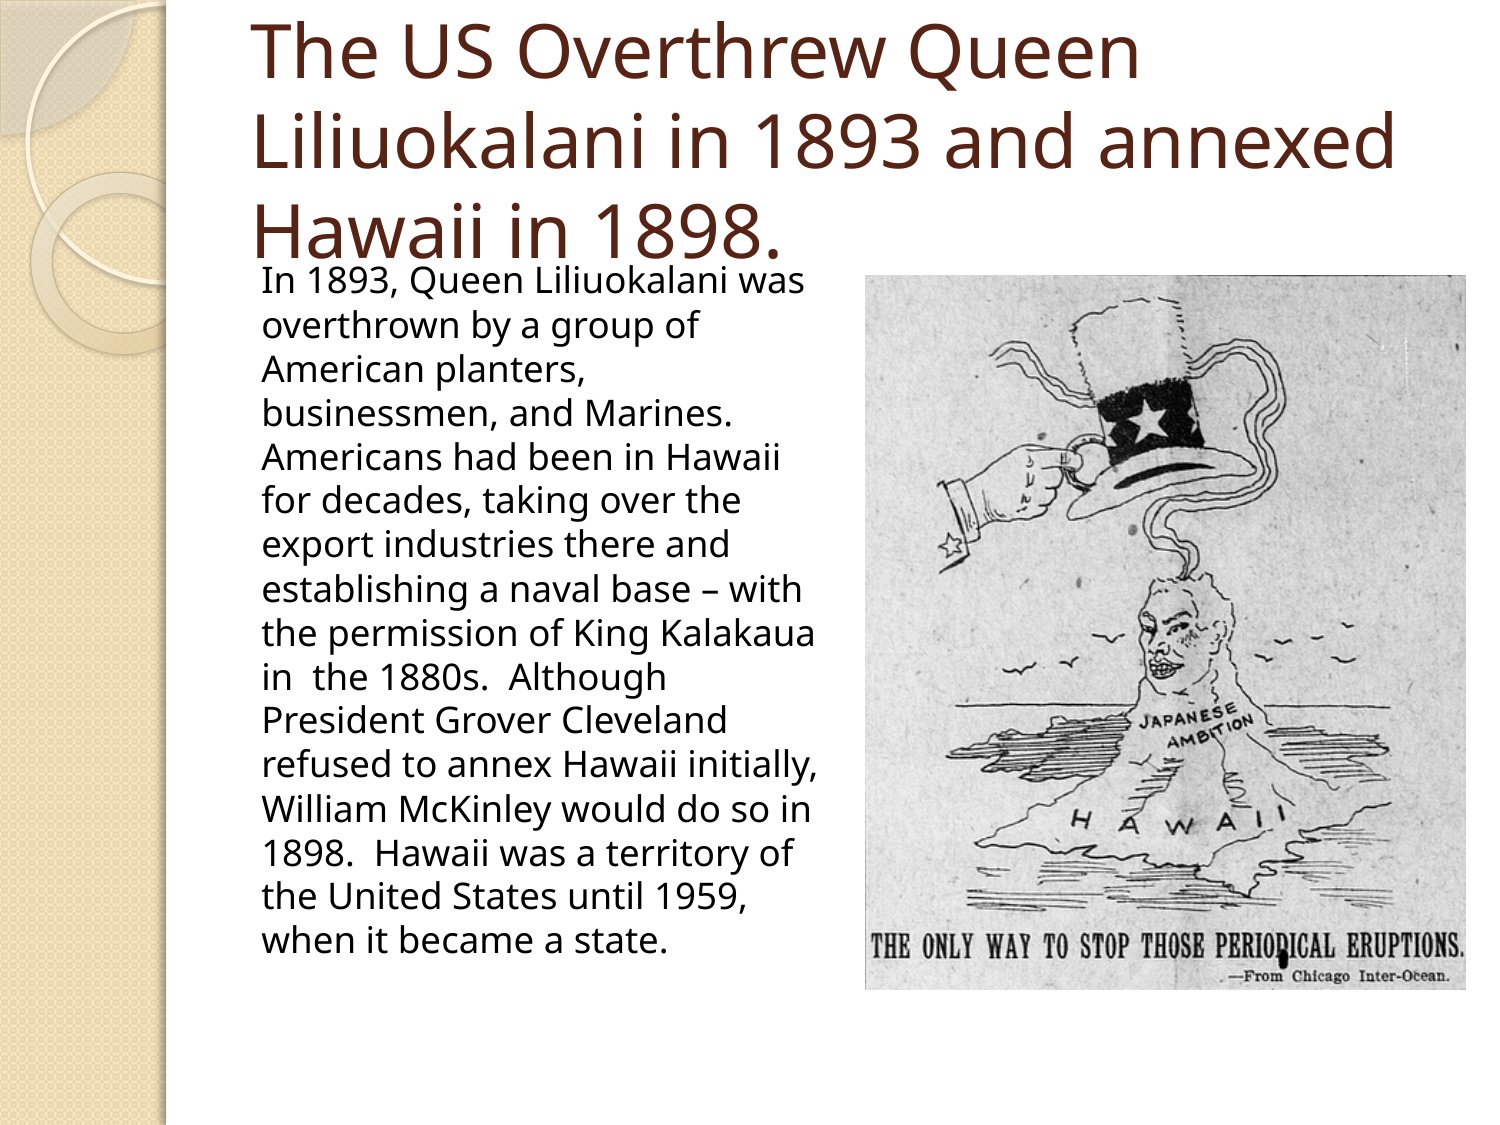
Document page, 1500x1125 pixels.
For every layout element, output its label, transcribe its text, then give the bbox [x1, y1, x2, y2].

title The US Overthrew Queen Liliuokalani in 1893 and annexed Hawaii in 1898. [235, 45, 1466, 233]
list In 1893, Queen Liliuokalani was overthrown by a group of American planters, businessmen, and Marines. Americans had been in Hawaii for decades, taking over the export industries there and establishing a naval base – with the permission of King Kalakaua in the 1880s. Although President Grover Cleveland refused to annex Hawaii initially, William McKinley would do so in 1898. Hawaii was a territory of the United States until 1959, when it became a state. [235, 249, 836, 1015]
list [865, 275, 1466, 990]
